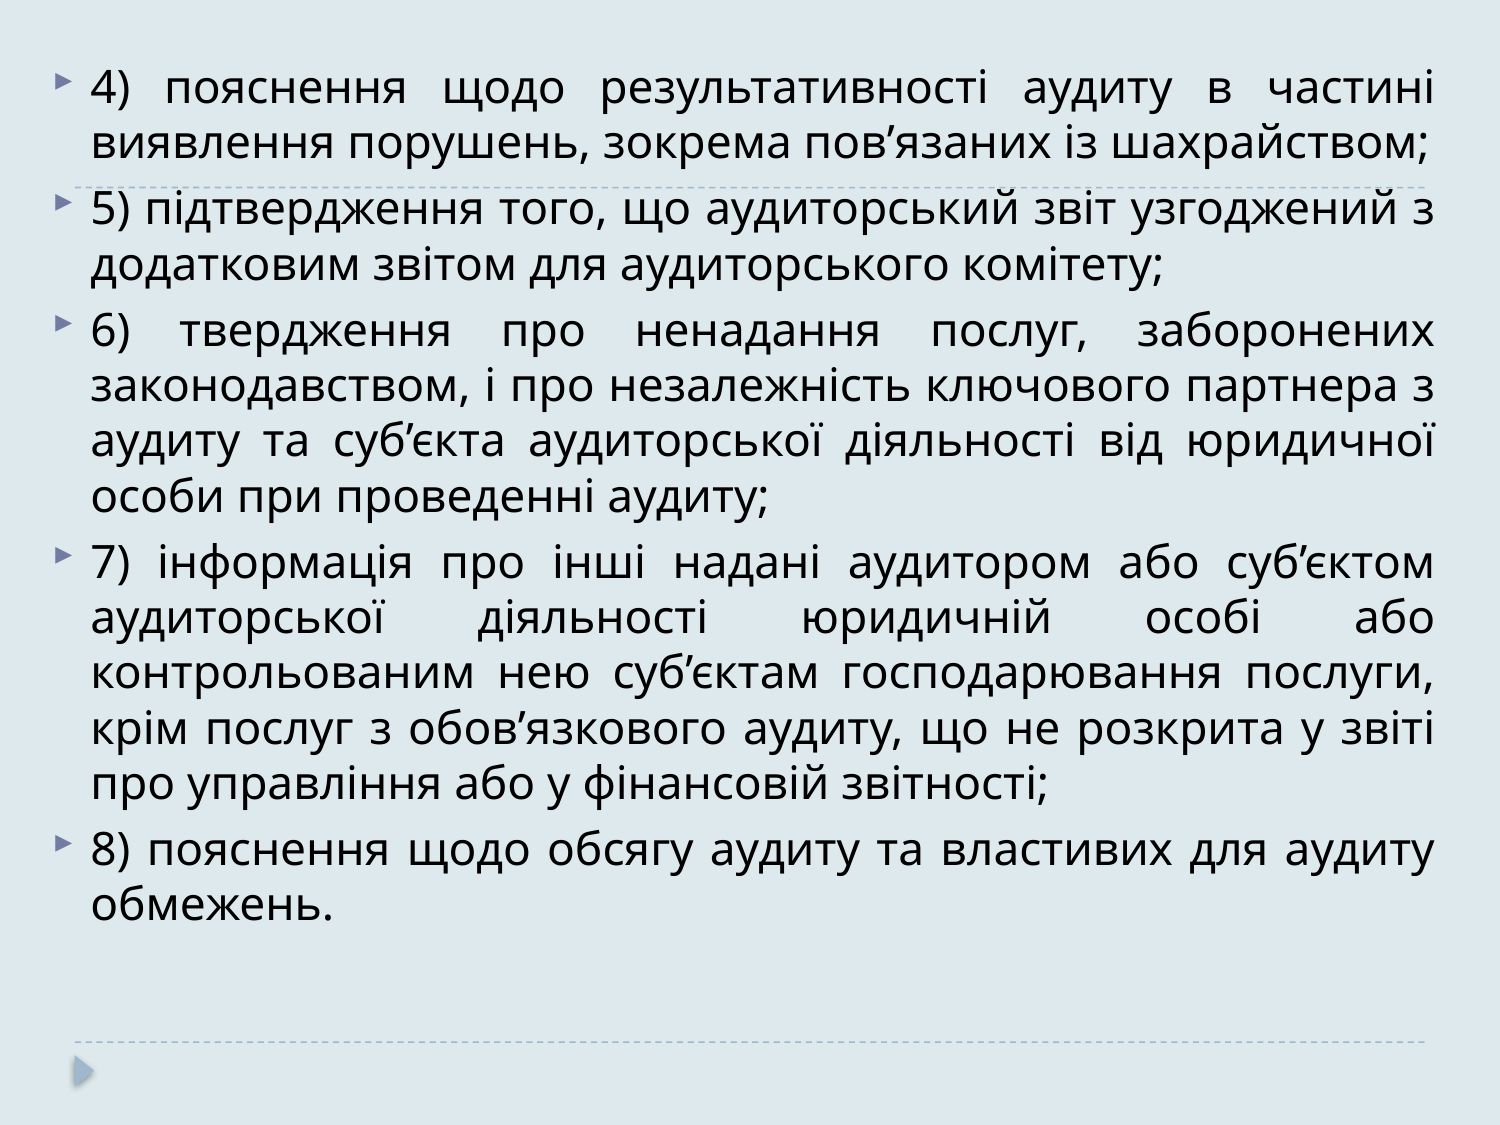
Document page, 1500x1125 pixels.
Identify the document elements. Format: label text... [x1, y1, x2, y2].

list 4) пояснення щодо результативності аудиту в частині виявлення порушень, зокрема пов’язаних із шахрайством; 5) підтвердження того, що аудиторський звіт узгоджений з додатковим звітом для аудиторського комітету; 6) твердження про ненадання послуг, заборонених законодавством, і про незалежність ключового партнера з аудиту та суб’єкта аудиторської діяльності від юридичної особи при проведенні аудиту; 7) інформація про інші надані аудитором або суб’єктом аудиторської діяльності юридичній особі або контрольованим нею суб’єктам господарювання послуги, крім послуг з обов’язкового аудиту, що не розкрита у звіті про управління або у фінансовій звітності; 8) пояснення щодо обсягу аудиту та властивих для аудиту обмежень. [37, 50, 1450, 1063]
